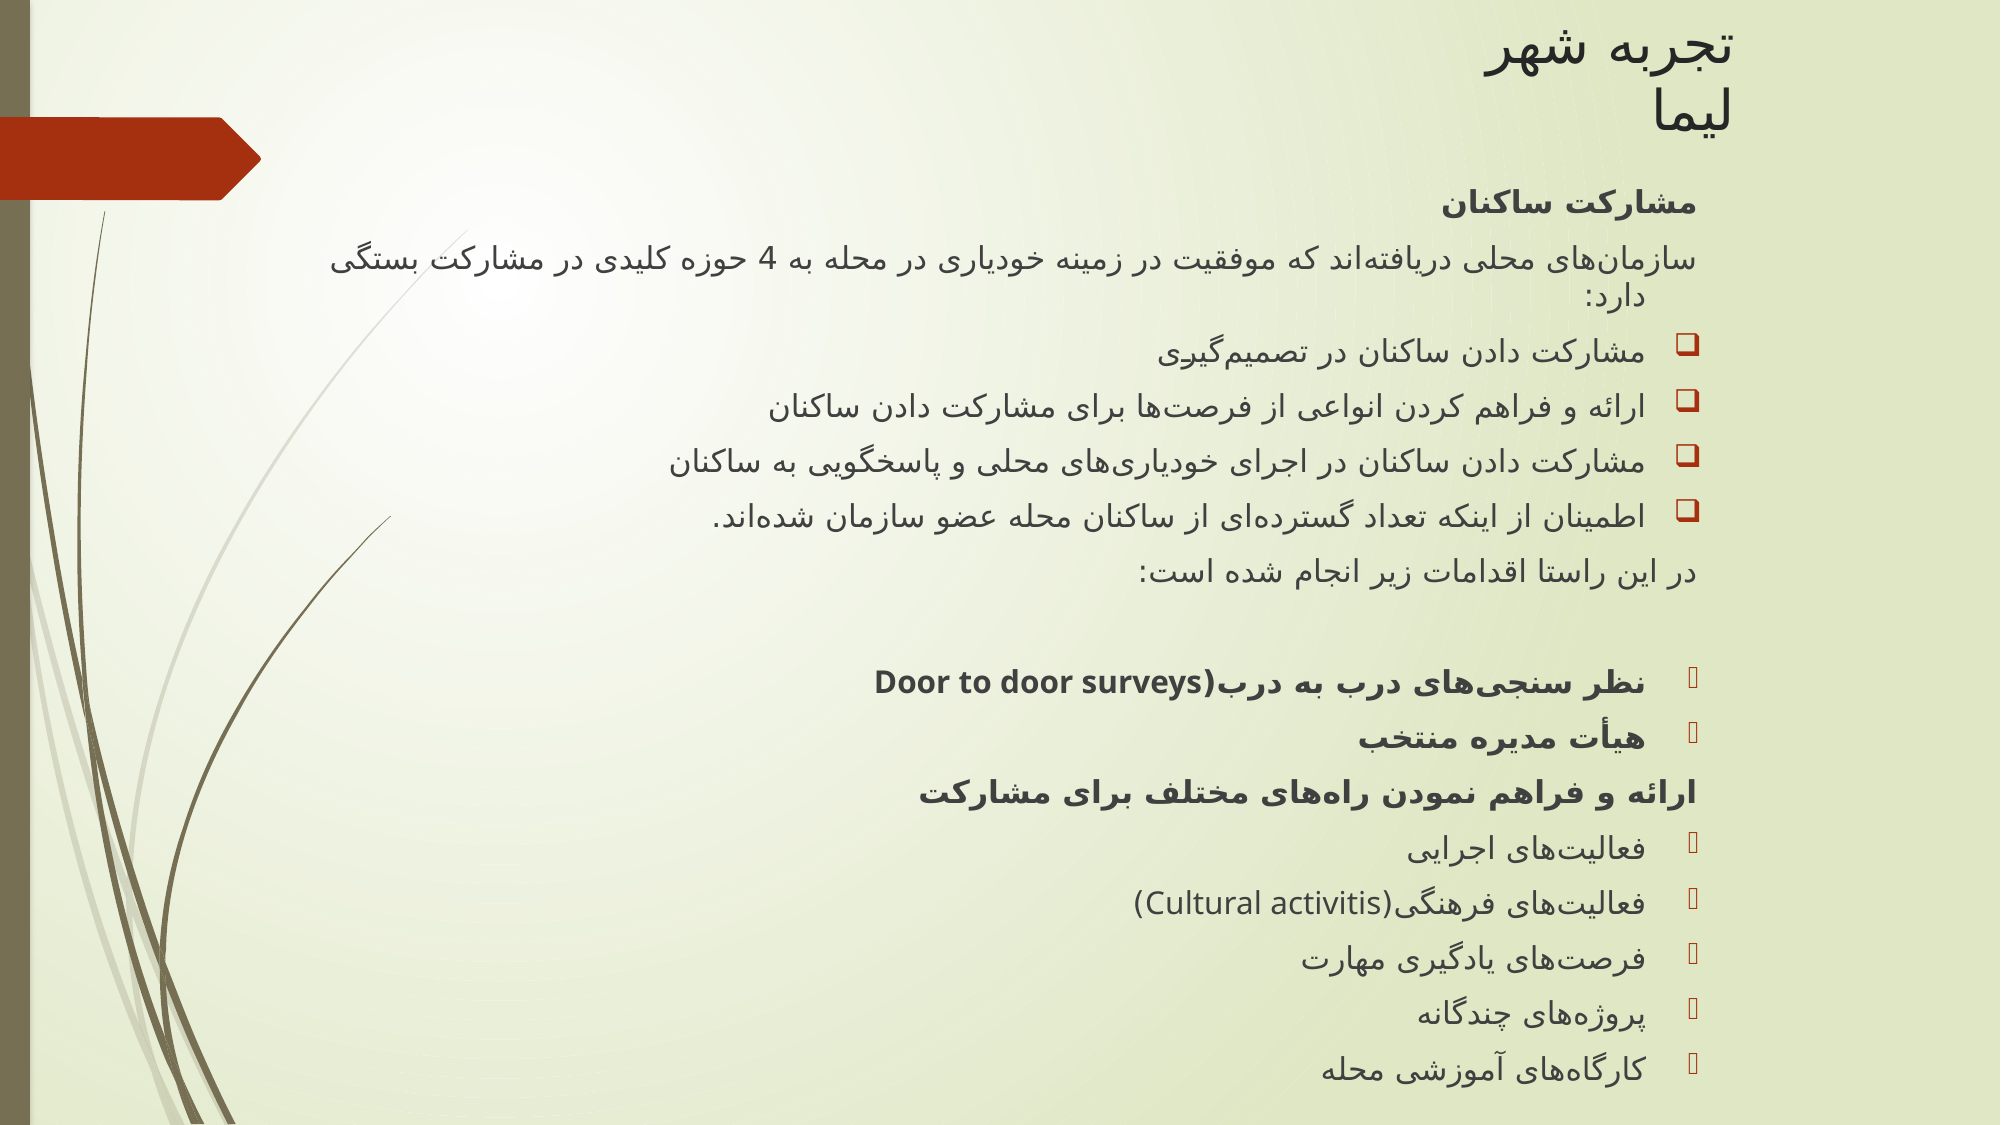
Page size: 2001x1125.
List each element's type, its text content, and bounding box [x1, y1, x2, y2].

title تجربه شهر لیما [1401, 0, 1750, 149]
list مشارکت ساکنان سازمان‌های محلی دریافته‌اند که موفقیت در زمینه خودیاری در محله به 4 حوزه کلیدی در مشارکت بستگی دارد: مشارکت دادن ساکنان در تصمیم‌گیری ارائه و فراهم کردن انواعی از فرصت‌ها برای مشارکت دادن ساکنان مشارکت دادن ساکنان در اجرای خودیاری‌های محلی و پاسخگویی به ساکنان اطمینان از اینکه تعداد گسترده‌ای از ساکنان محله عضو سازمان شده‌اند. در این راستا اقدامات زیر انجام شده است: نظر سنجی‌های درب به درب(Door to door surveys هیأت مدیره منتخب ارائه و فراهم نمودن راه‌های مختلف برای مشارکت فعالیت‌های اجرایی فعالیت‌های فرهنگی(Cultural activitis) فرصت‌های یادگیری مهارت پروژه‌های چندگانه کارگاه‌های آموزشی محله [287, 174, 1713, 1100]
